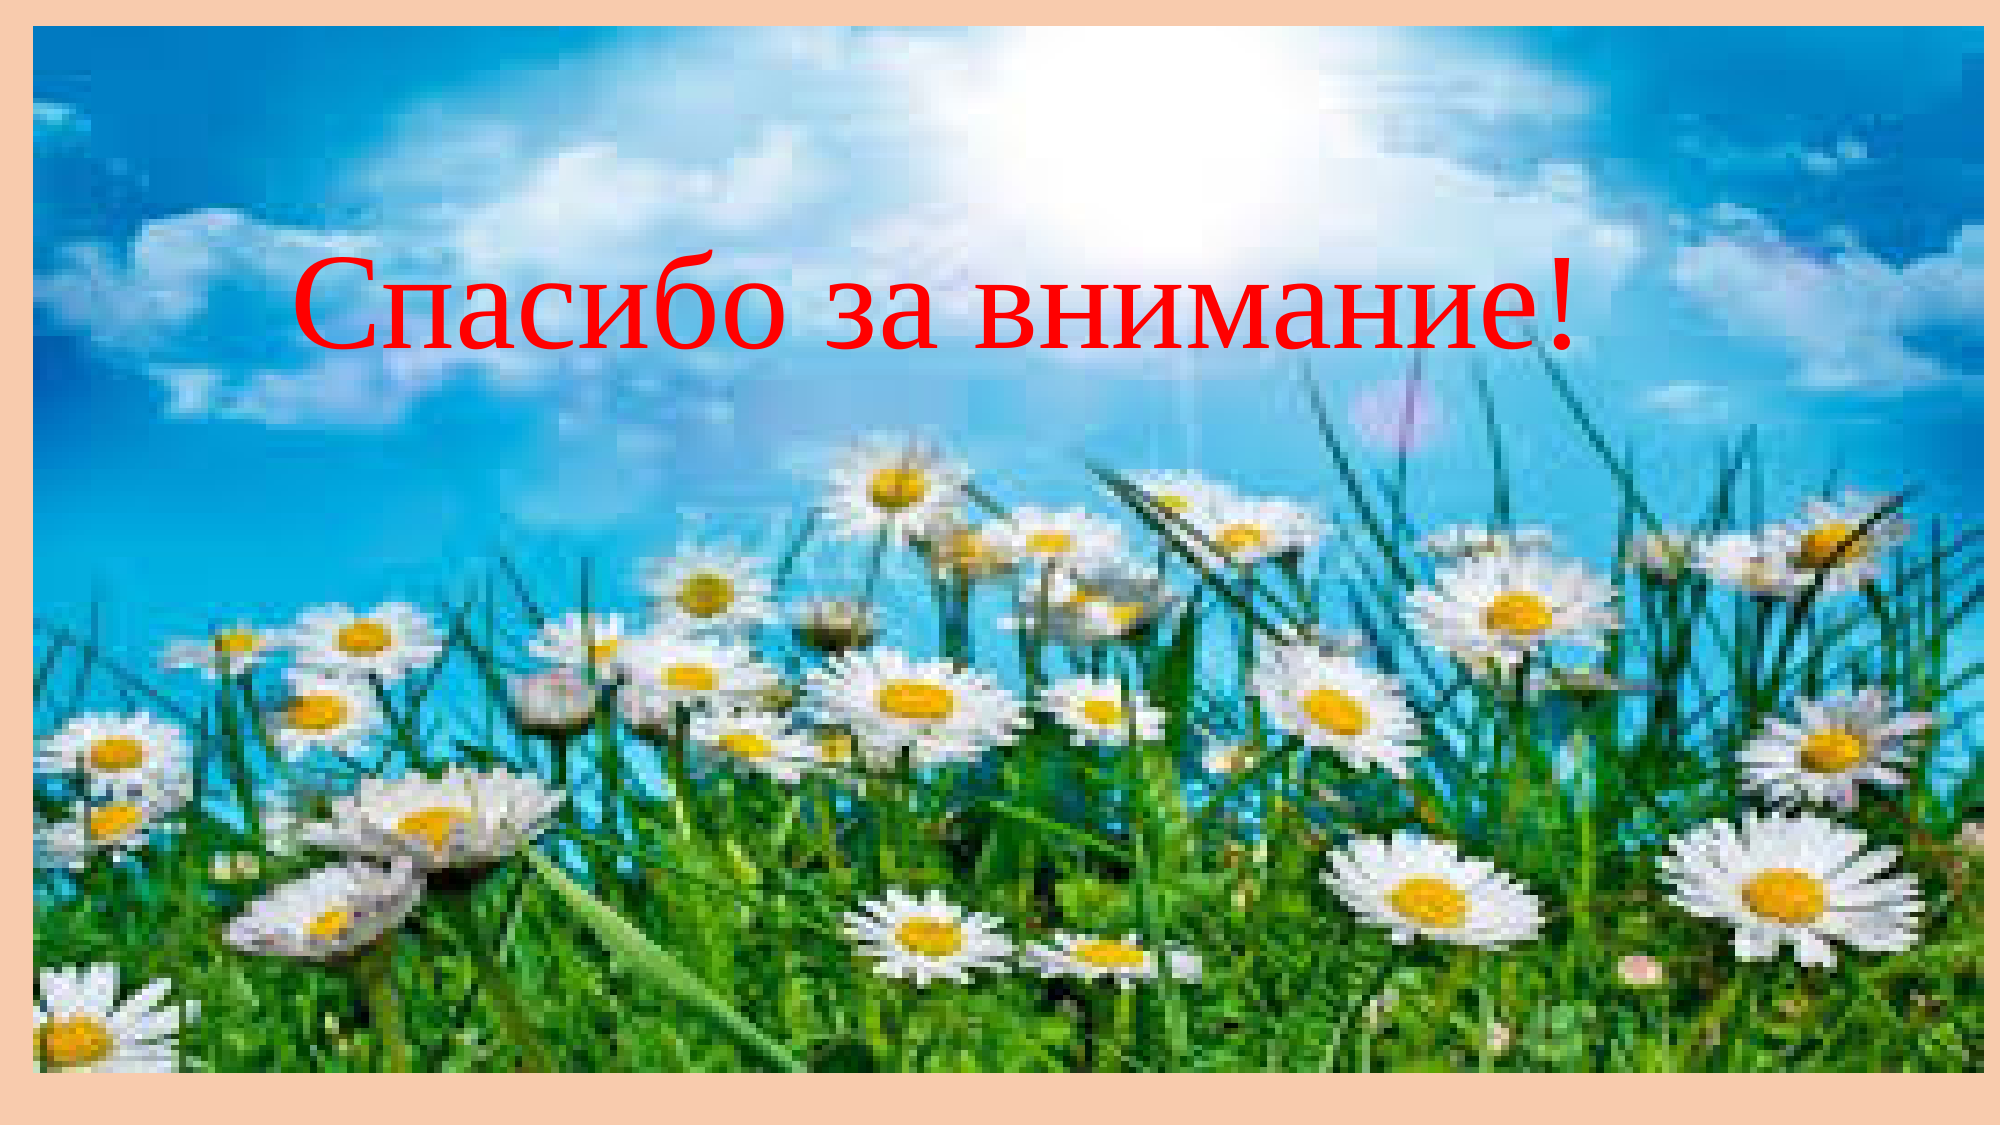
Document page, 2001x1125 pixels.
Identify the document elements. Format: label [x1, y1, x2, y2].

list [33, 26, 1984, 1073]
